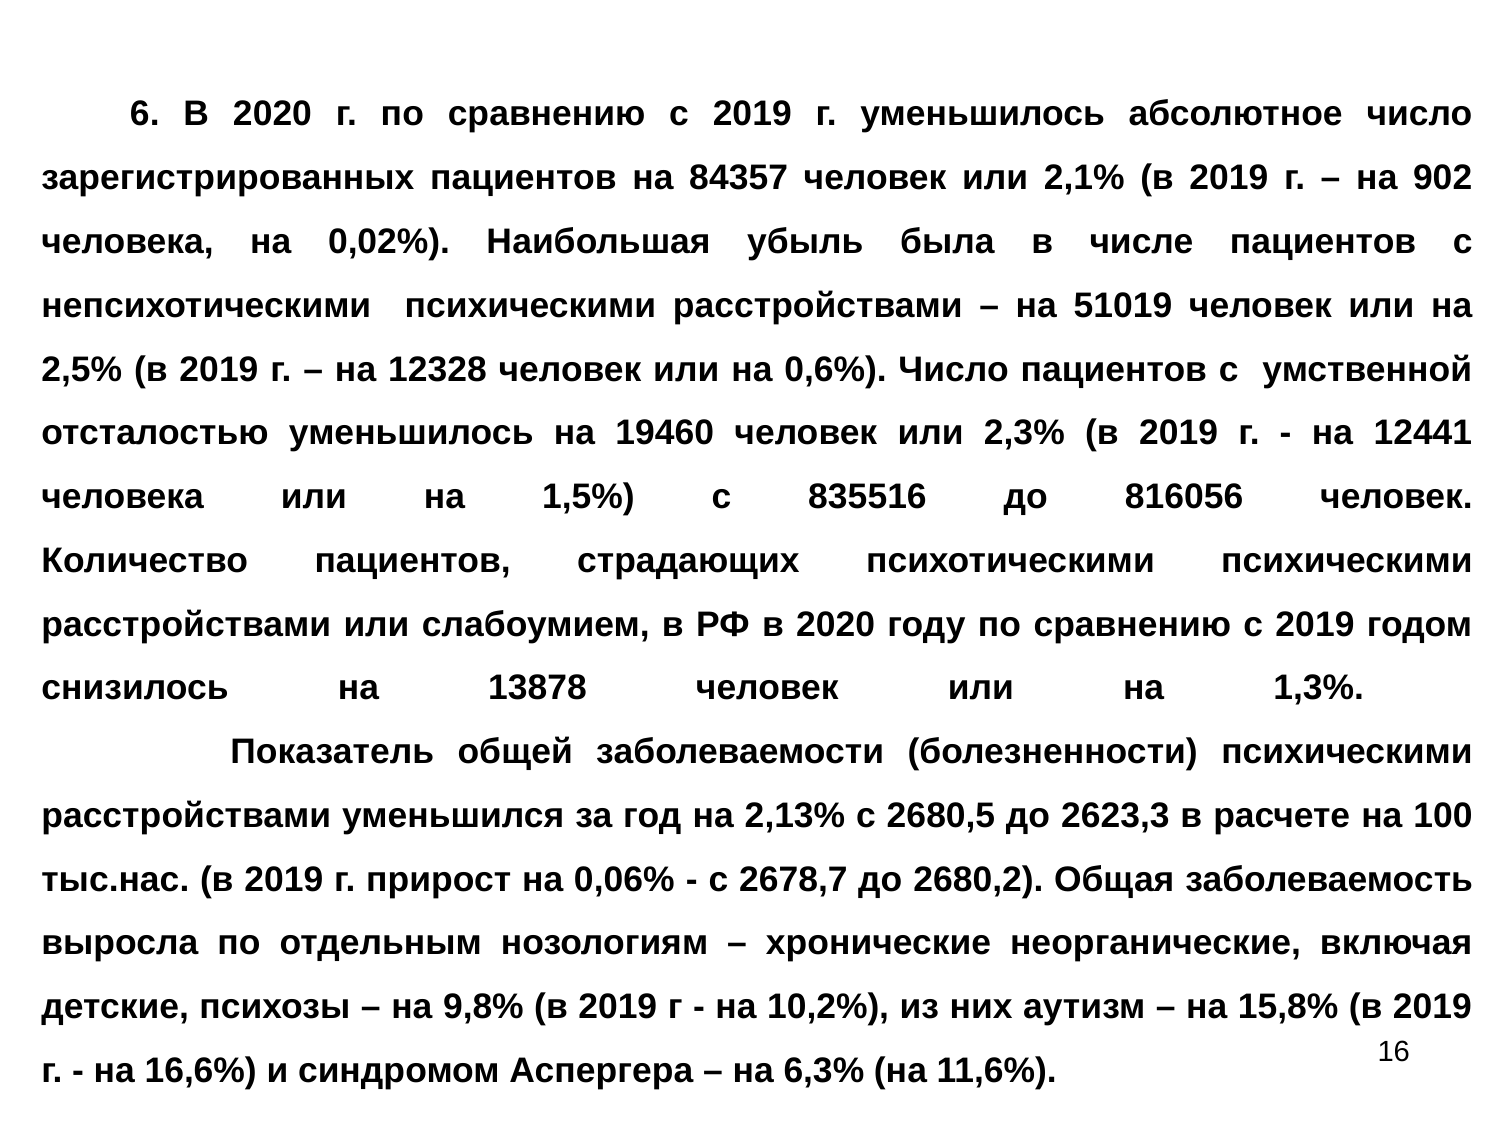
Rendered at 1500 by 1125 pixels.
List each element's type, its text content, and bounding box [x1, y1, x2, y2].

title 6. В 2020 г. по сравнению с 2019 г. уменьшилось абсолютное число зарегистрированных пациентов на 84357 человек или 2,1% (в 2019 г. – на 902 человека, на 0,02%). Наибольшая убыль была в числе пациентов с непсихотическими психическими расстройствами – на 51019 человек или на 2,5% (в 2019 г. – на 12328 человек или на 0,6%). Число пациентов с умственной отсталостью уменьшилось на 19460 человек или 2,3% (в 2019 г. - на 12441 человека или на 1,5%) с 835516 до 816056 человек. Количество пациентов, страдающих психотическими психическими расстройствами или слабоумием, в РФ в 2020 году по сравнению с 2019 годом снизилось на 13878 человек или на 1,3%. Показатель общей заболеваемости (болезненности) психическими расстройствами уменьшился за год на 2,13% с 2680,5 до 2623,3 в расчете на 100 тыс.нас. (в 2019 г. прирост на 0,06% - c 2678,7 до 2680,2). Общая заболеваемость выросла по отдельным нозологиям – хронические неорганические, включая детские, психозы – на 9,8% (в 2019 г - на 10,2%), из них аутизм – на 15,8% (в 2019 г. - на 16,6%) и синдромом Аспергера – на 6,3% (на 11,6%). [26, 134, 1489, 1025]
slide_number 16 [1074, 1024, 1425, 1103]
